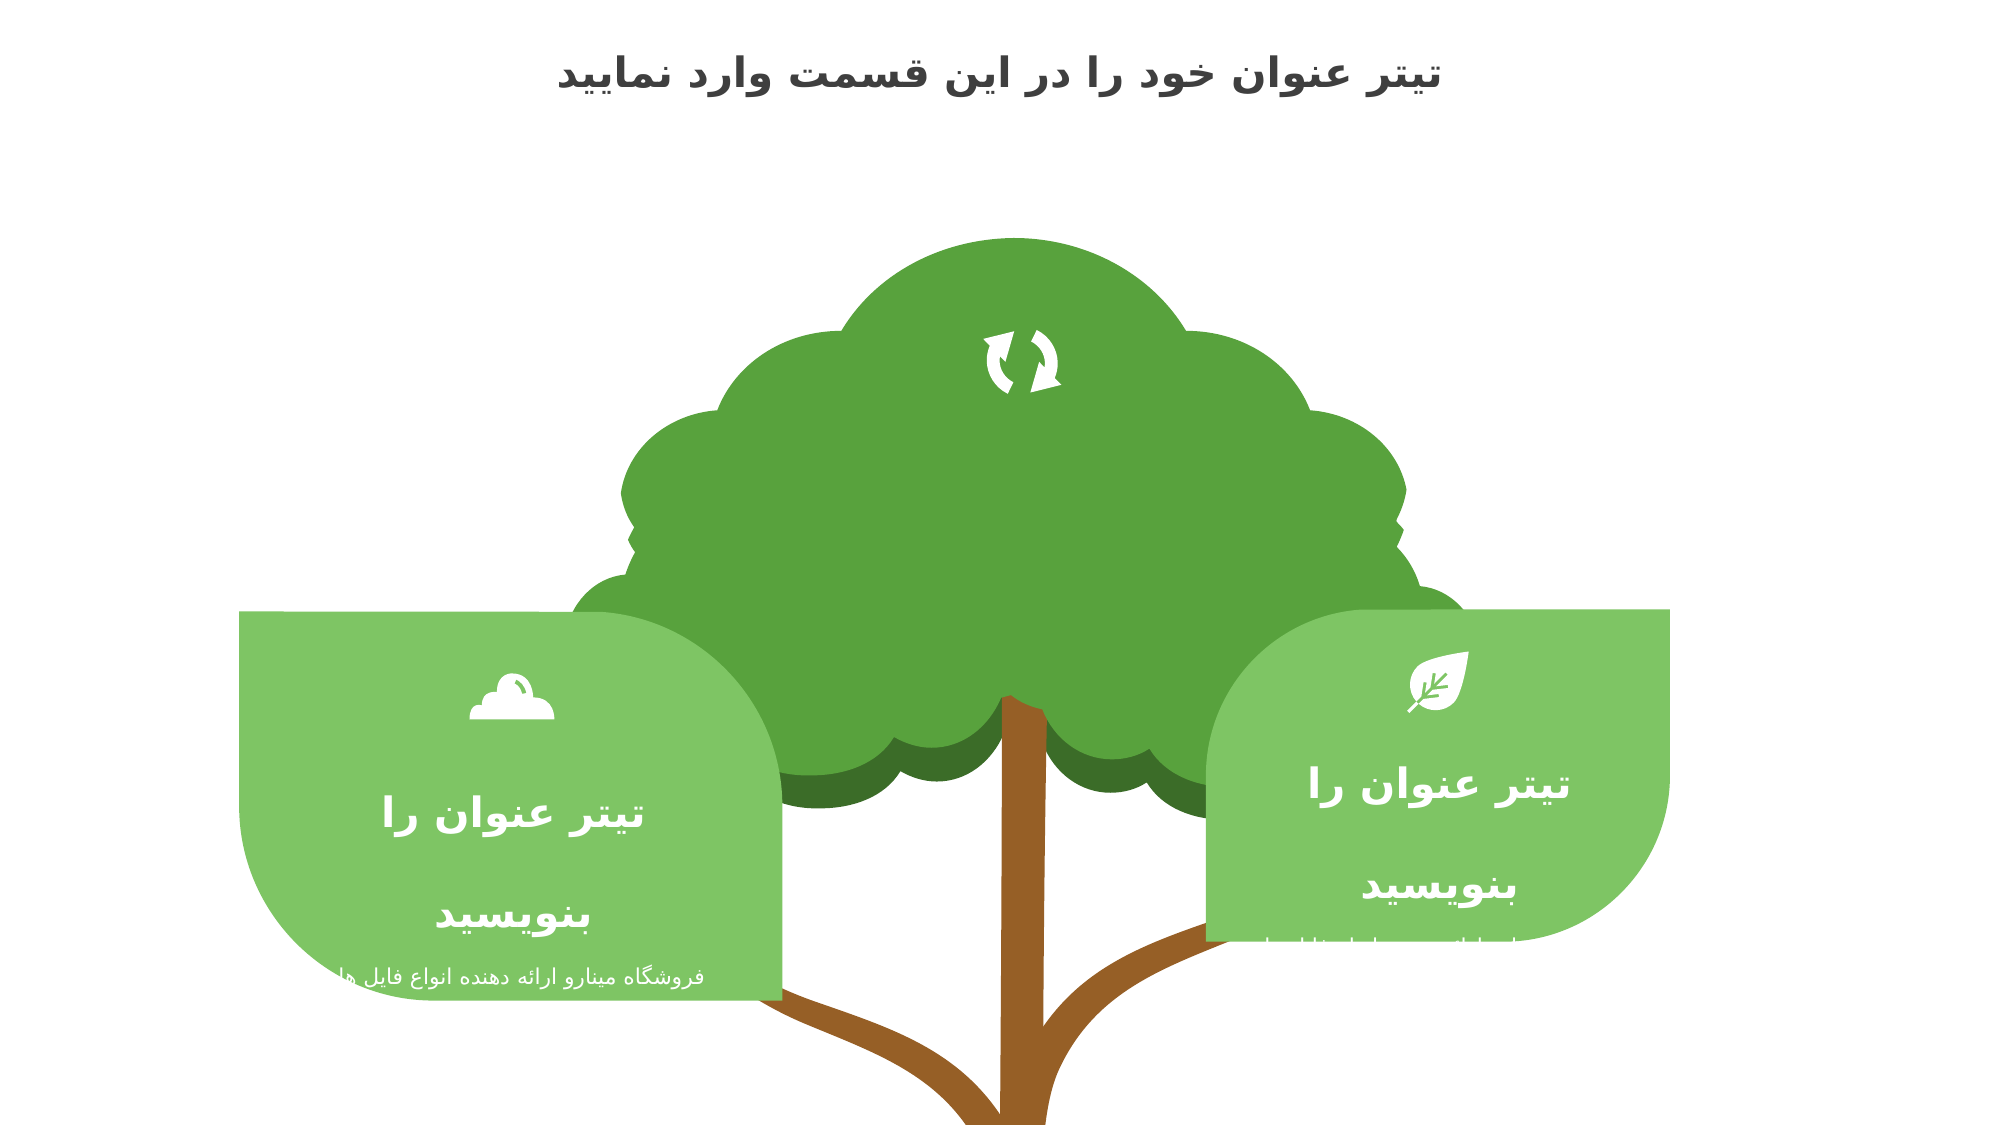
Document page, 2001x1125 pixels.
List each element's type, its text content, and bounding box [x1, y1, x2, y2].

text_box [469, 673, 555, 720]
text_box [1047, 722, 1205, 819]
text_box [1407, 651, 1469, 713]
text_box [1006, 923, 1226, 1125]
text_box [1205, 609, 1670, 942]
text_box [573, 237, 1463, 785]
text_box [759, 988, 1006, 1125]
text_box تیتر عنوان را بنویسید فروشگاه مینارو ارائه دهنده انواع فایل های کاربردی با بهترین کیفیت [300, 728, 727, 1049]
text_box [983, 329, 1062, 394]
text_box [780, 701, 1001, 809]
text_box تیتر عنوان را بنویسید فروشگاه مینارو ارائه دهنده انواع فایل های کاربردی با بهترین کیفیت [1226, 699, 1653, 1019]
text_box [239, 611, 783, 1001]
text_box [1000, 696, 1047, 1123]
text_box تیتر عنوان خود را در این قسمت وارد نمایید [0, 13, 2000, 104]
